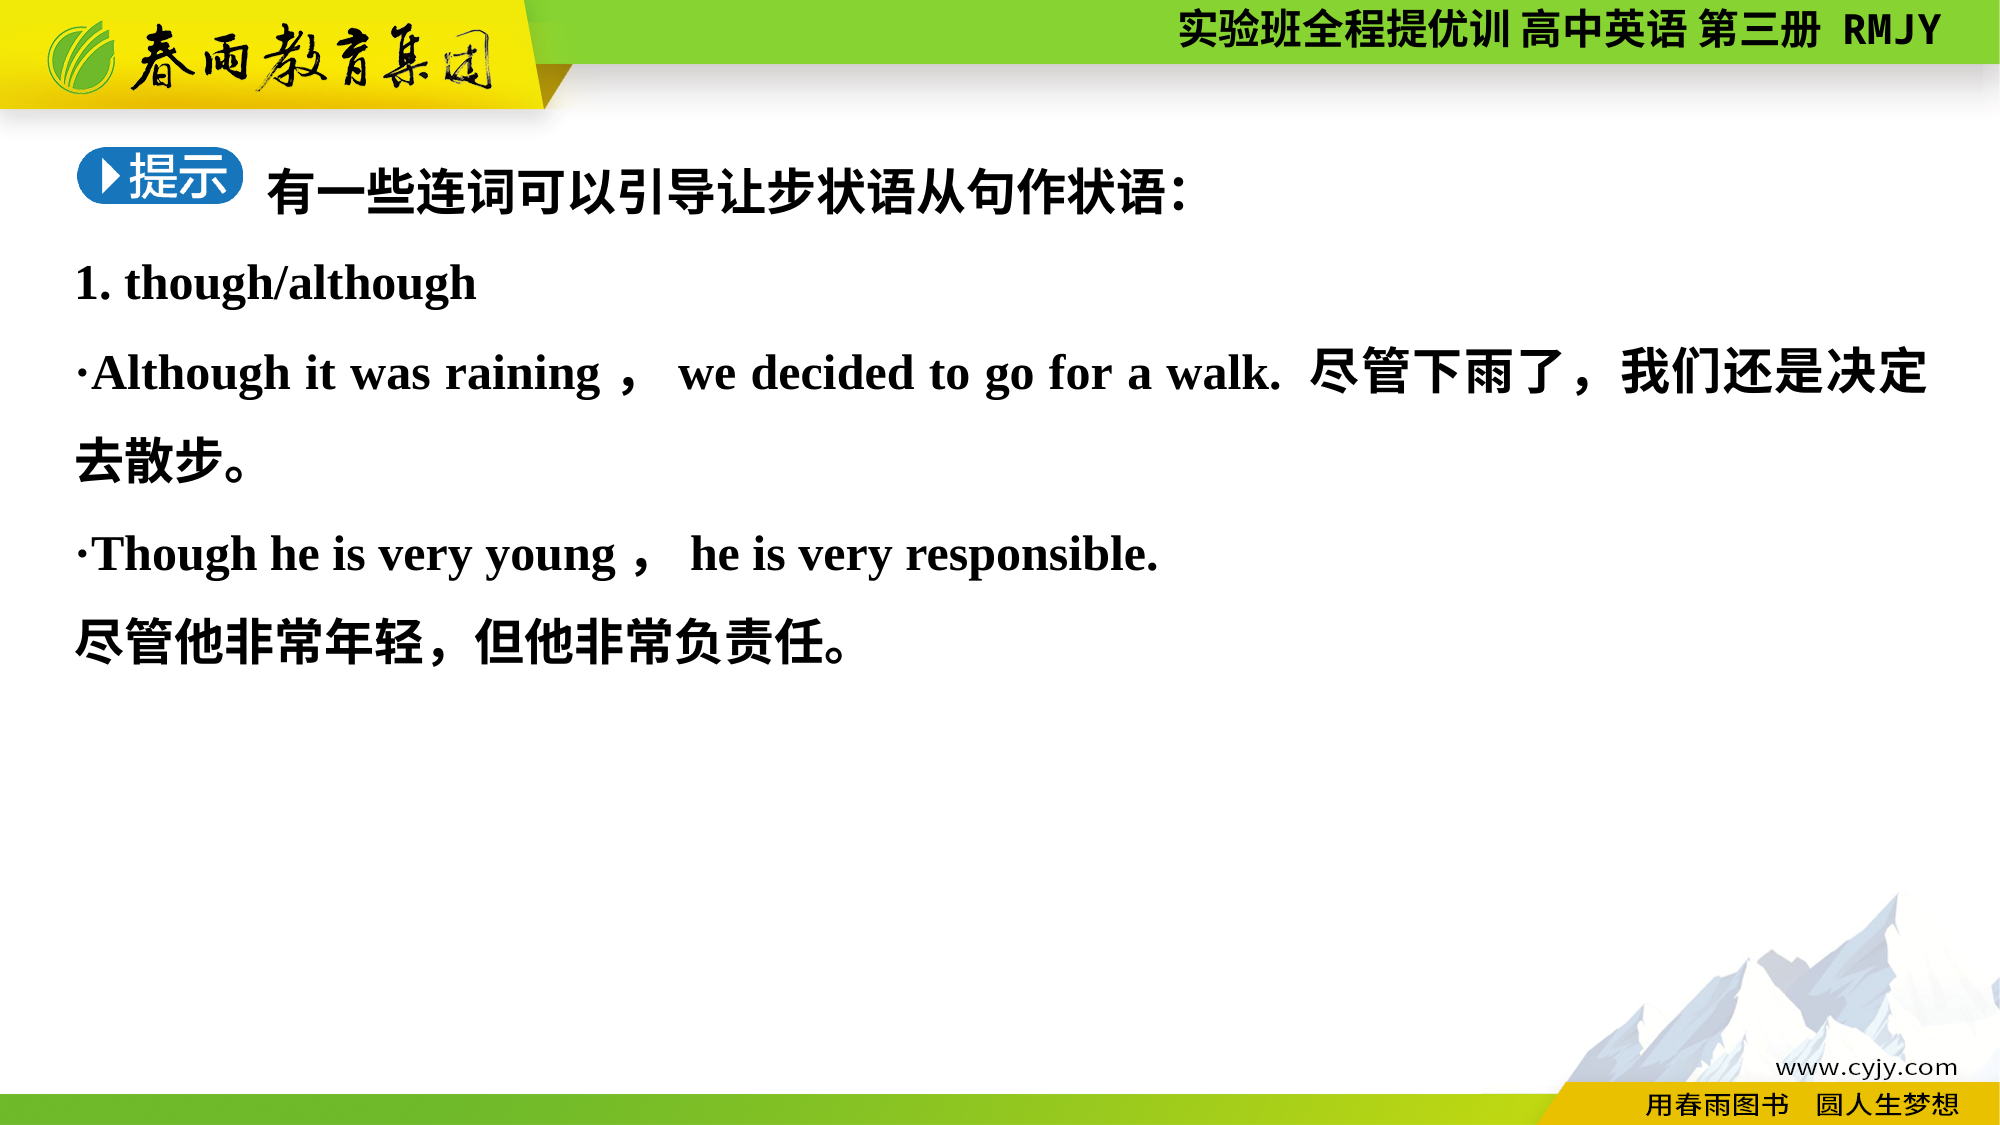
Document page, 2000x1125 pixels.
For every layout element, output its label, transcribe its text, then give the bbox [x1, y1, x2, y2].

picture [0, 0, 2000, 1125]
list 有一些连词可以引导让步状语从句作状语： 1. though/although ·Although it was raining，we decided to go for a walk. 尽管下雨了，我们还是决定去散步。 ·Though he is very young，he is very responsible. 尽管他非常年轻，但他非常负责任。 [59, 122, 1944, 672]
